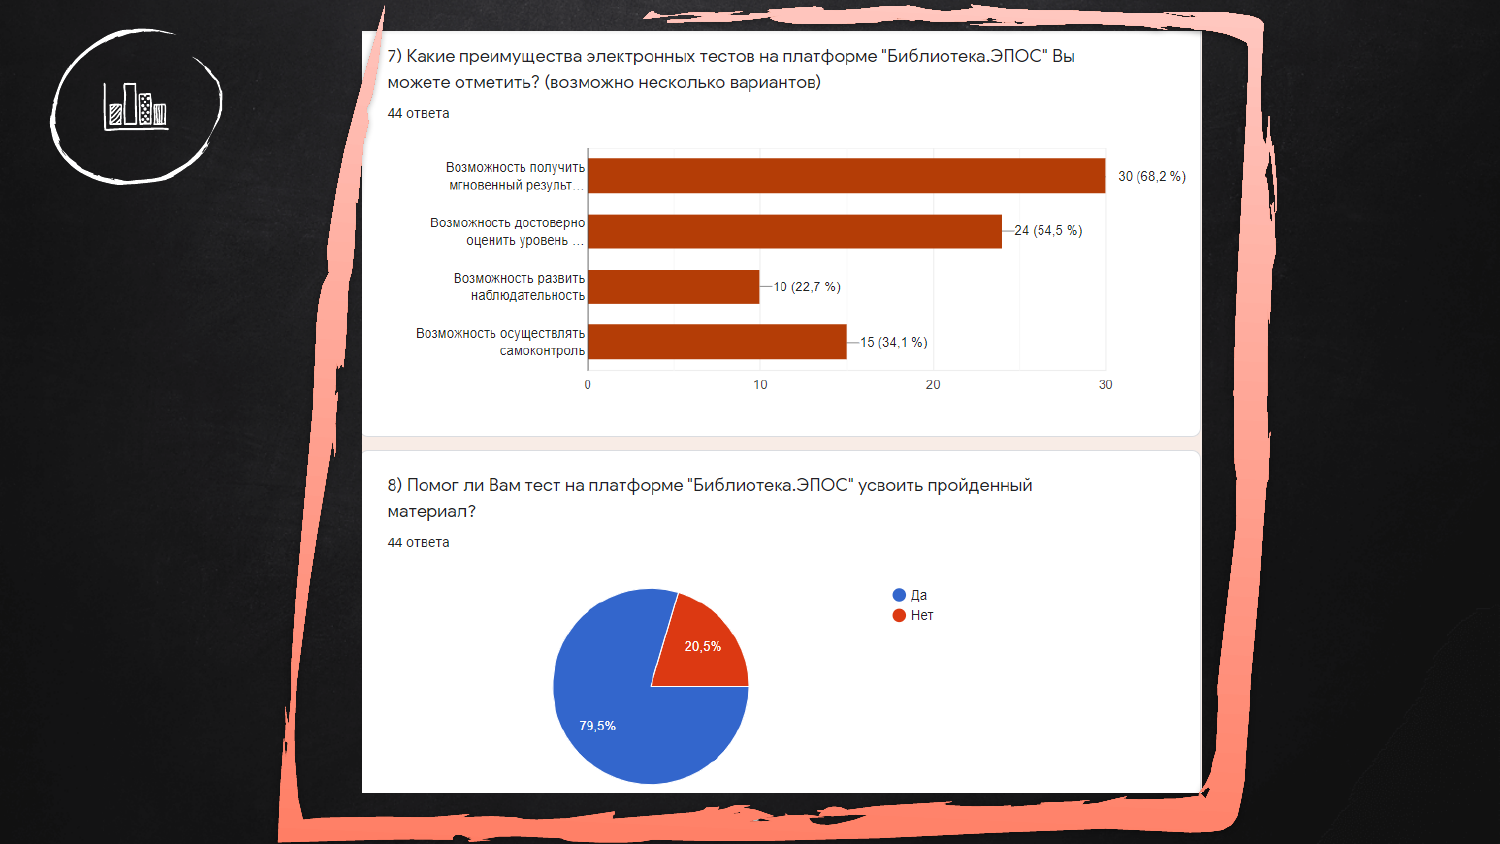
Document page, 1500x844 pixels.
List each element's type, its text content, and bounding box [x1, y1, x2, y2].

text_box [277, 4, 1277, 843]
text_box [103, 82, 169, 131]
picture [0, 0, 1500, 844]
picture [1265, 153, 1275, 221]
picture [810, 815, 865, 825]
slide_number 13 [752, 802, 795, 813]
text_box [49, 28, 223, 185]
